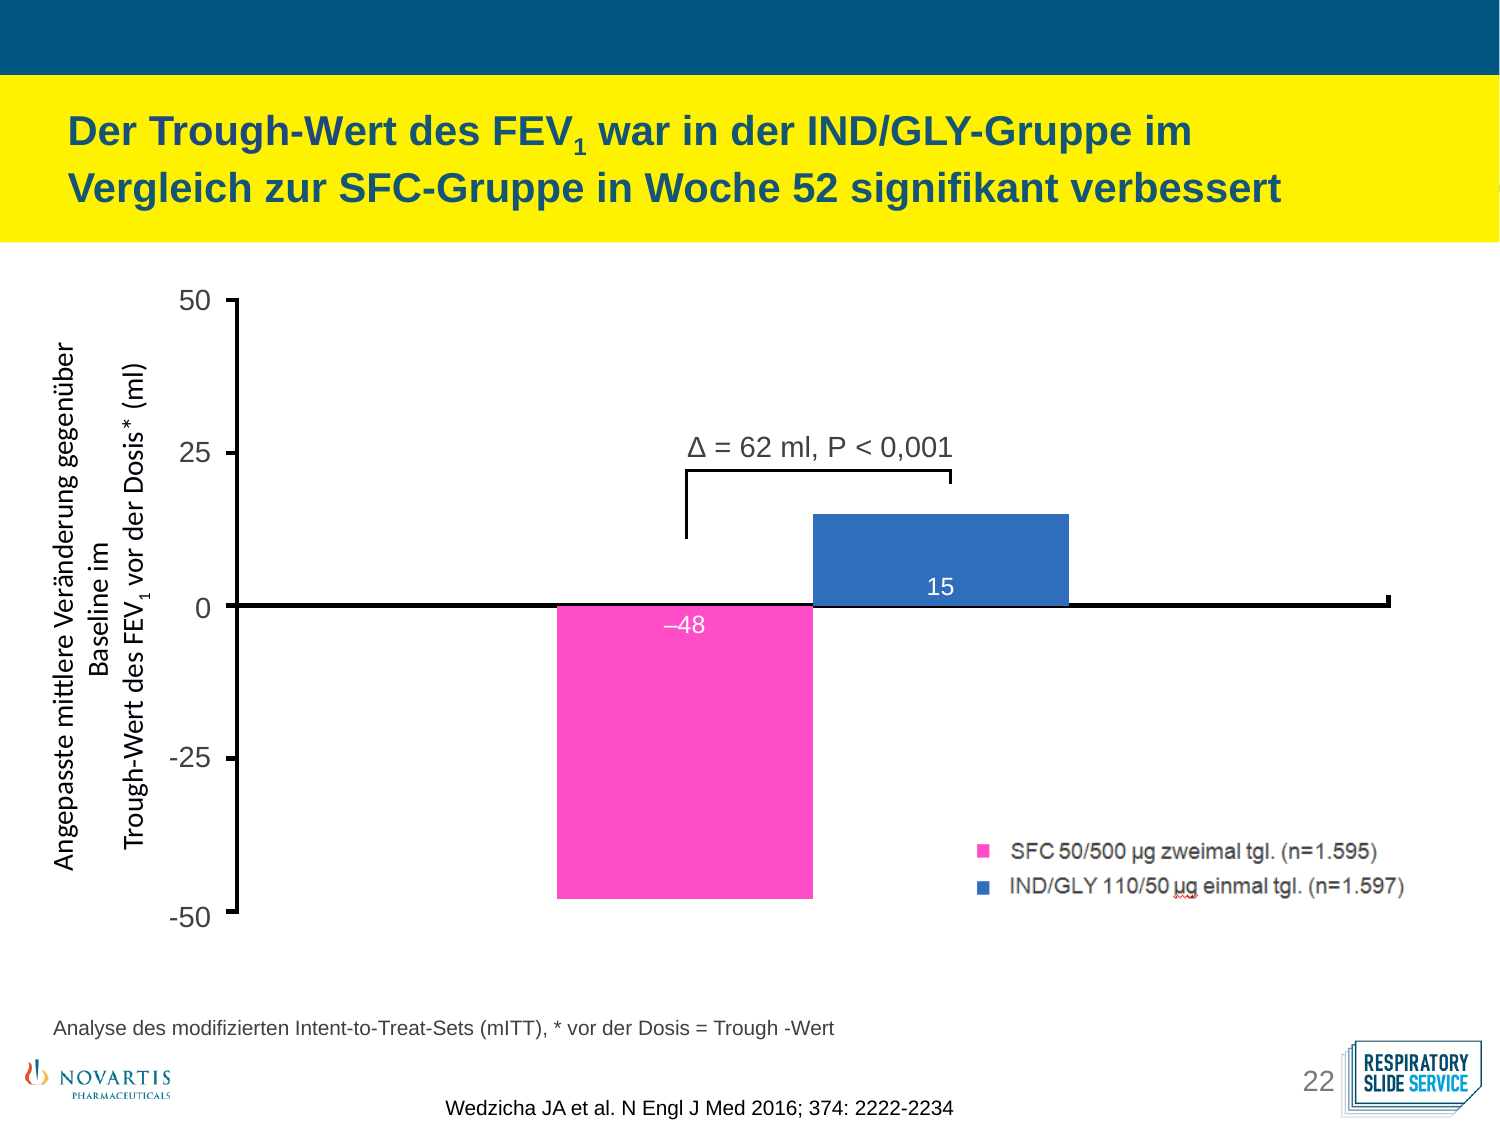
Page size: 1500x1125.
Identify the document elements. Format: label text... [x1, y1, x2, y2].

picture [1328, 1027, 1497, 1125]
text_box Analyse des modifizierten Intent-to-Treat-Sets (mITT), * vor der Dosis = Trough -Wert [53, 970, 869, 1040]
text_box Wedzicha JA et al. N Engl J Med 2016; 374: 2222-2234 [444, 1094, 1369, 1120]
text_box Angepasste mittlere Veränderung gegenüber Baseline im Trough-Wert des FEV1 vor der Dosis* (ml) [36, 297, 105, 916]
chart [110, 272, 1419, 950]
picture [25, 1059, 170, 1099]
picture [950, 822, 1424, 923]
text_box Der Trough-Wert des FEV1 war in der IND/GLY-Gruppe im Vergleich zur SFC-Gruppe in Woche 52 signifikant verbessert [67, 87, 1418, 227]
